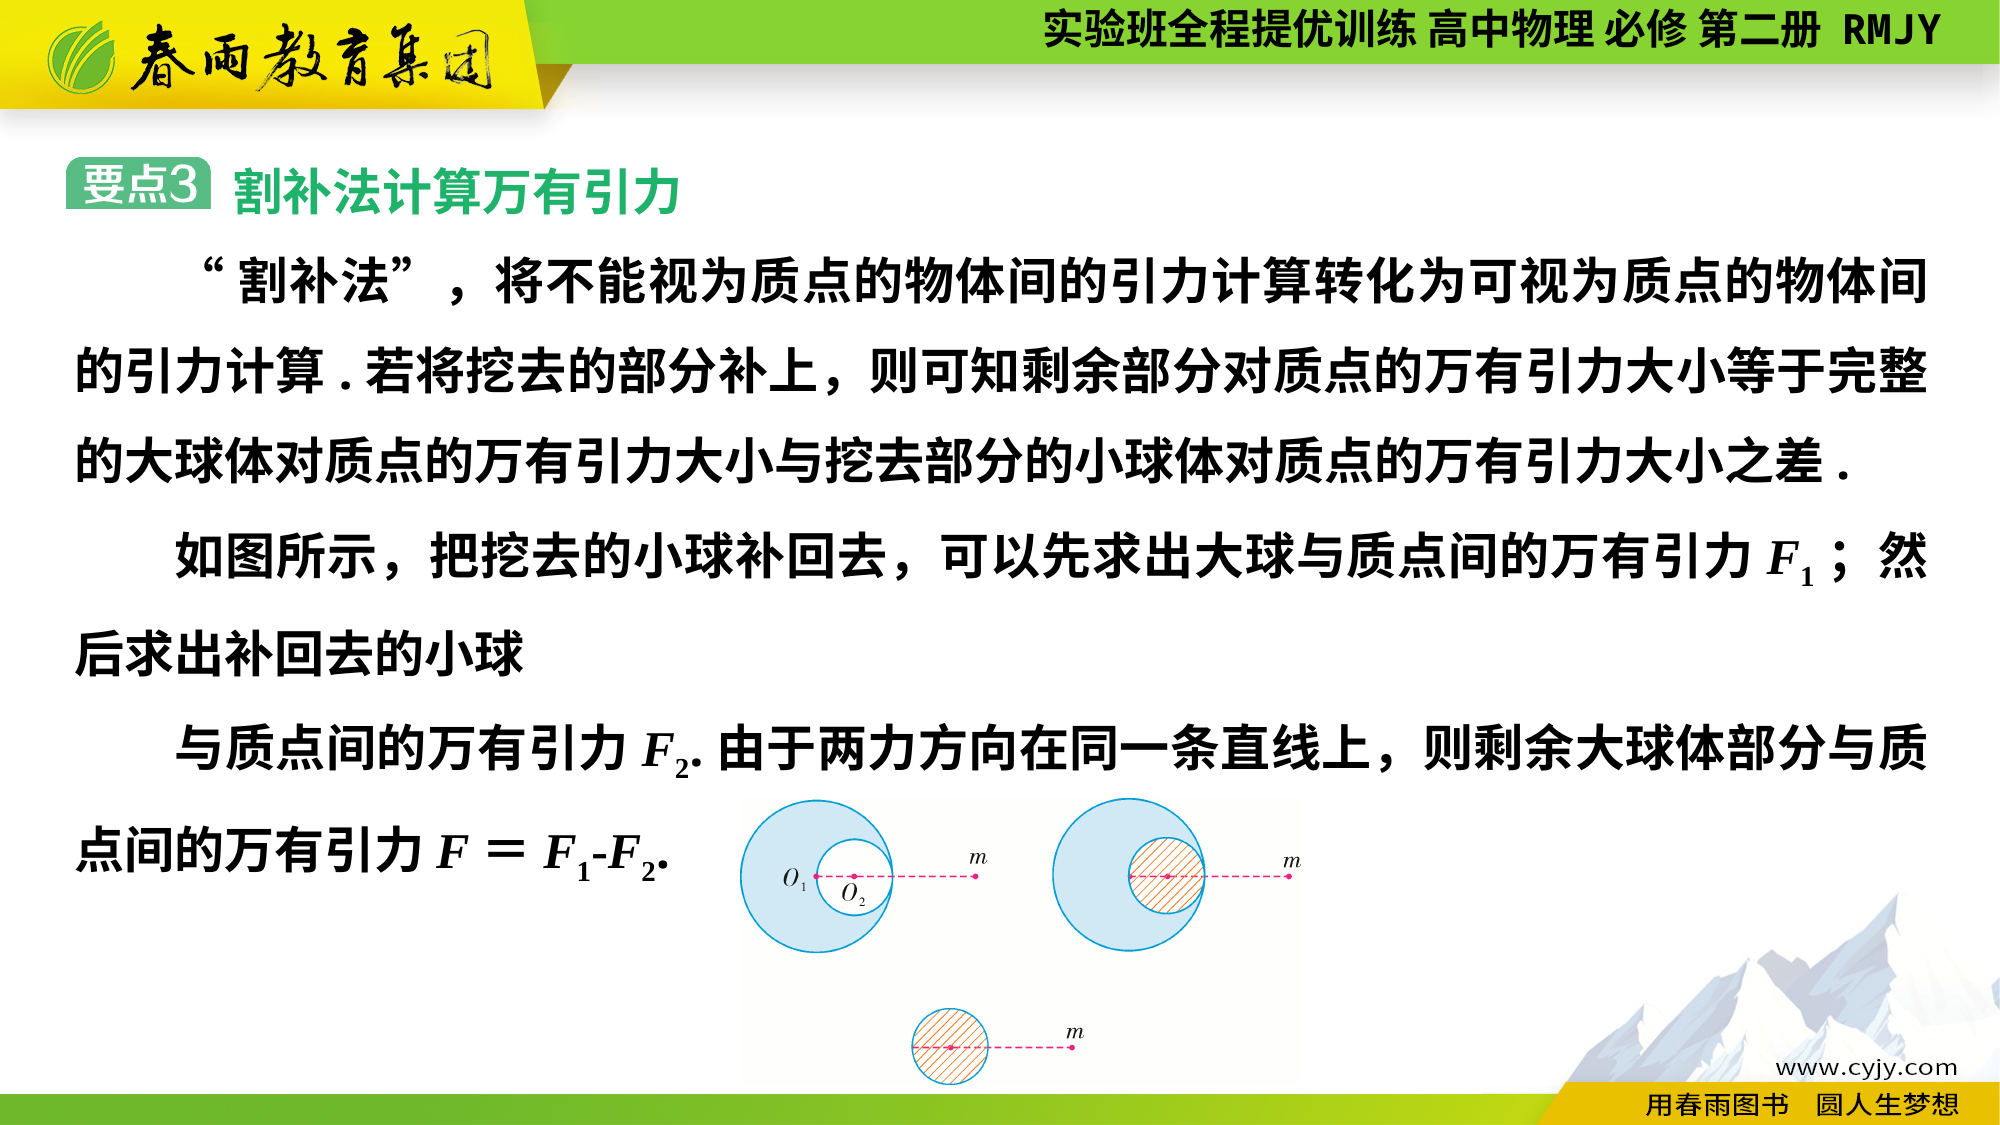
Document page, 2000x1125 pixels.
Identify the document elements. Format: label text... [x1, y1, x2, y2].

picture [0, 0, 2000, 1125]
list 割补法计算万有引力 “割补法”，将不能视为质点的物体间的引力计算转化为可视为质点的物体间的引力计算.若将挖去的部分补上，则可知剩余部分对质点的万有引力大小等于完整的大球体对质点的万有引力大小与挖去部分的小球体对质点的万有引力大小之差. 如图所示，把挖去的小球补回去，可以先求出大球与质点间的万有引力F1；然后求出补回去的小球 与质点间的万有引力F2.由于两力方向在同一条直线上，则剩余大球体部分与质点间的万有引力F＝F1-F2. [59, 122, 1944, 865]
